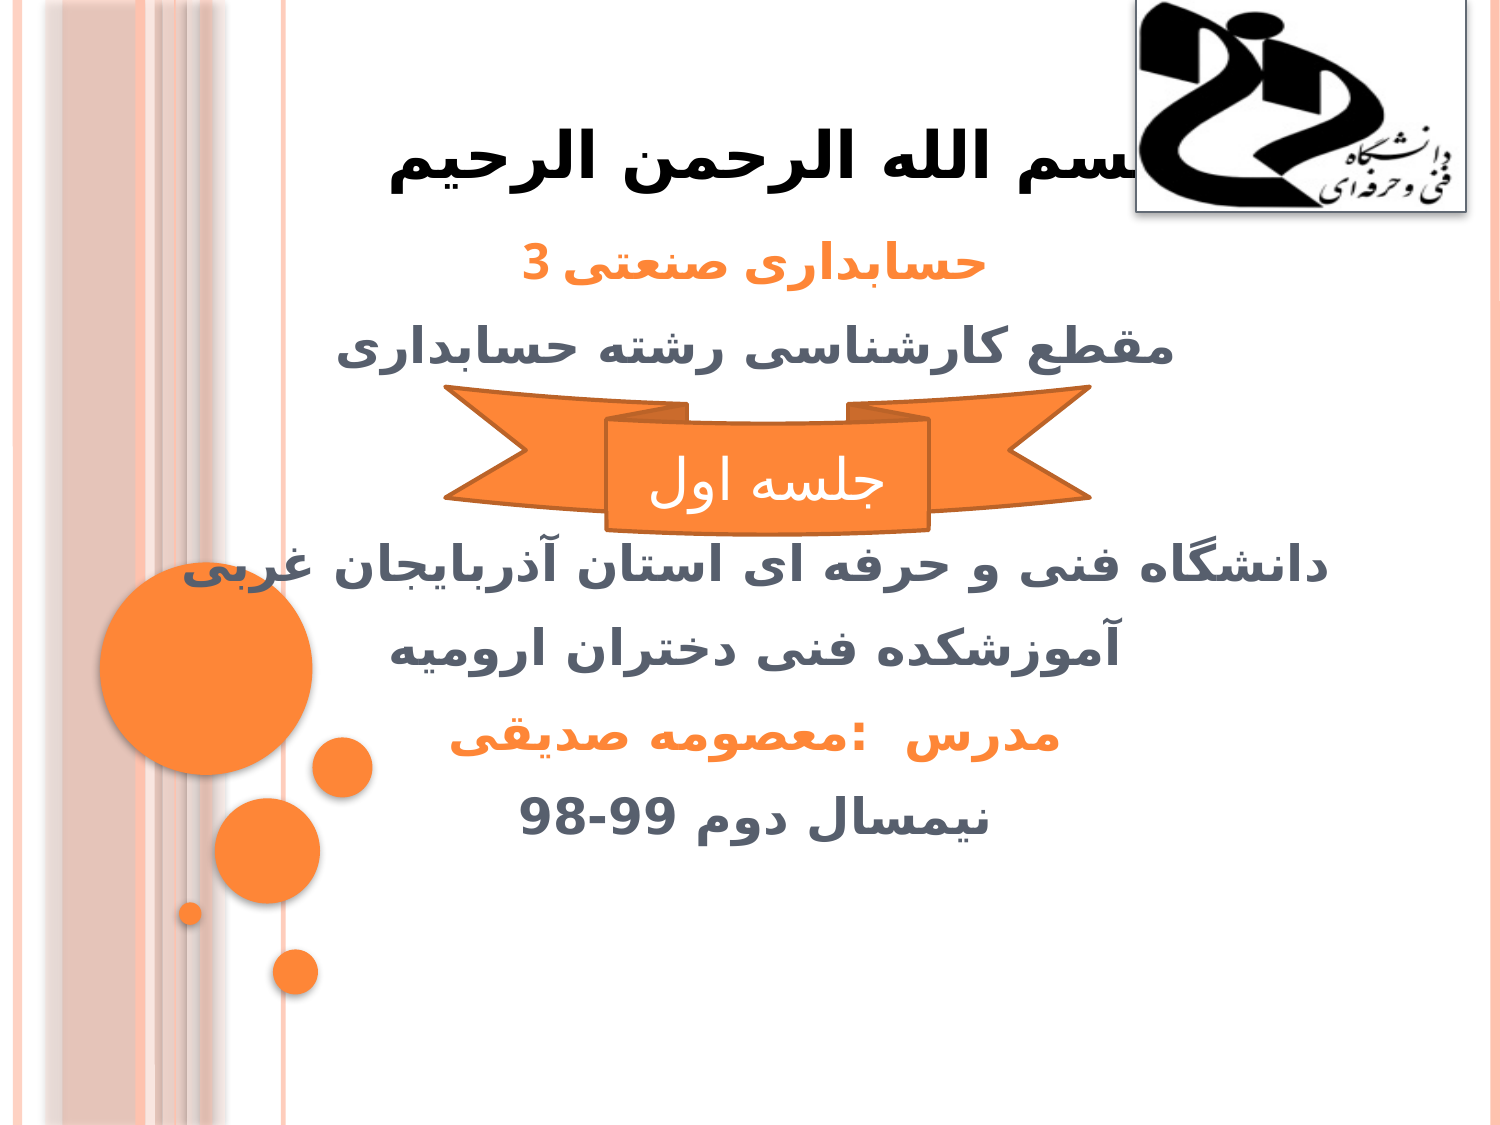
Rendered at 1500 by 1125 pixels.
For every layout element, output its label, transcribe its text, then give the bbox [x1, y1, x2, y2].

subtitle حسابداری صنعتی 3 مقطع کارشناسی رشته حسابداری دانشگاه فنی و حرفه ای استان آذربایجان غربی آموزشکده فنی دختران ارومیه مدرس :معصومه صدیقی نیمسال دوم 99-98 [58, 152, 1454, 1079]
text_box جلسه اول [443, 384, 1092, 537]
title بسم الله الرحمن الرحیم [135, 35, 1128, 152]
picture [1136, 0, 1466, 212]
